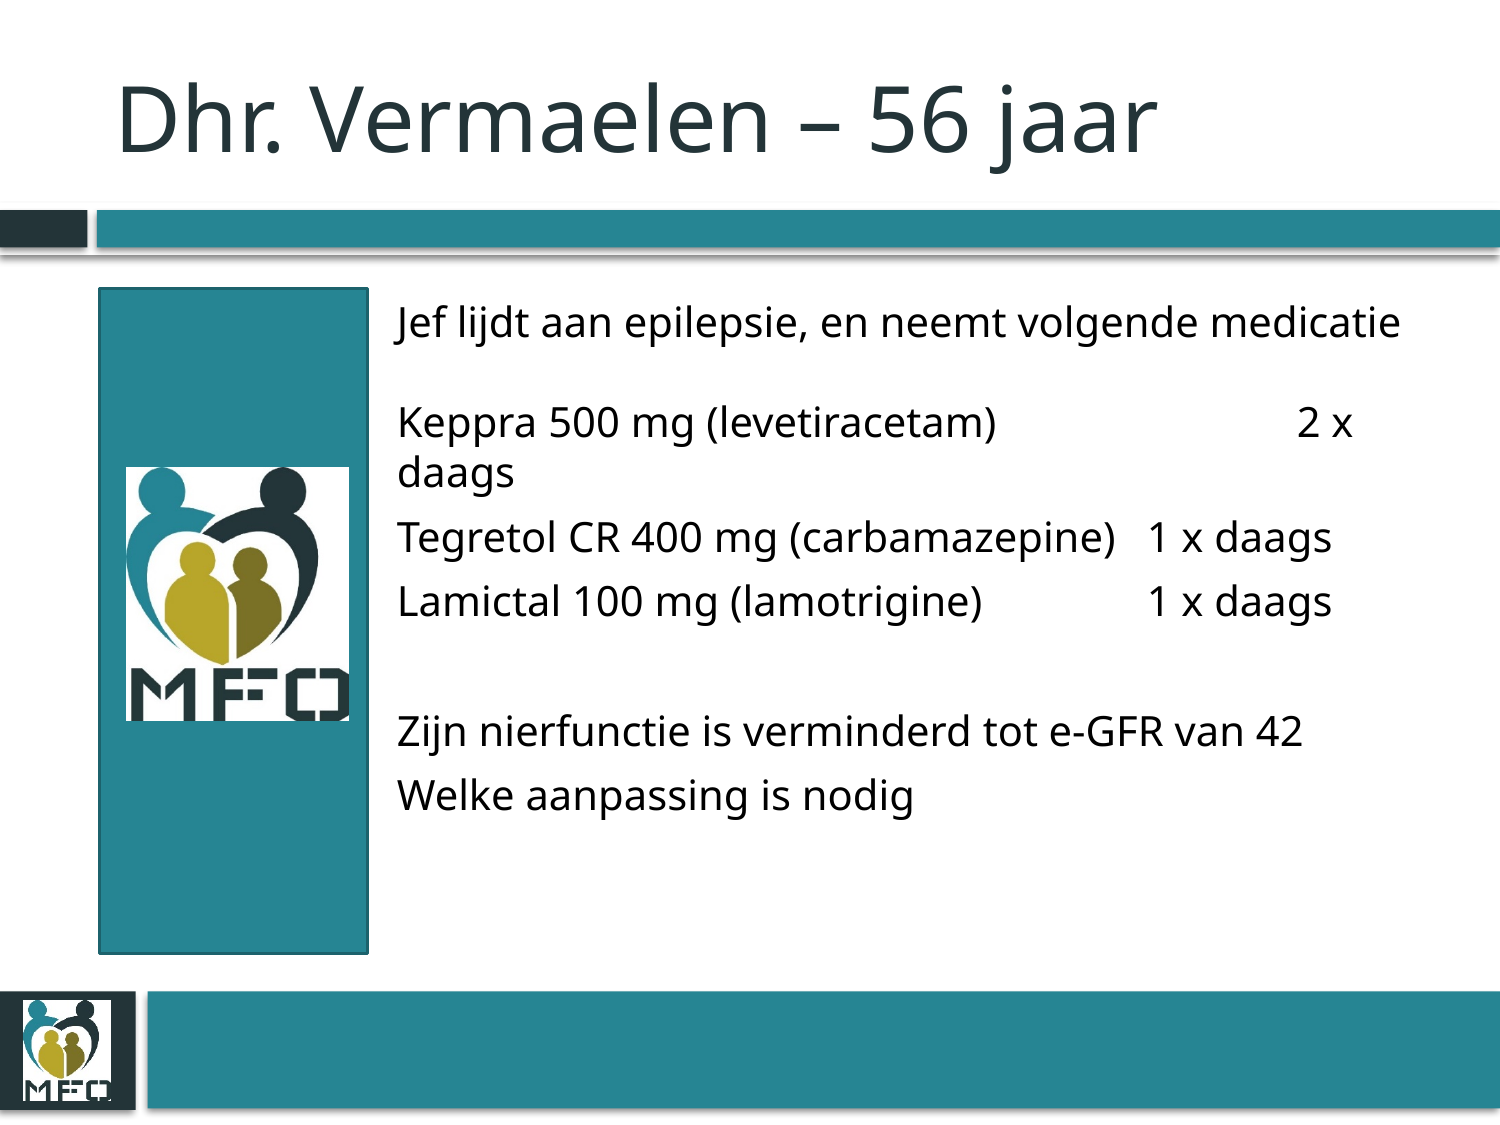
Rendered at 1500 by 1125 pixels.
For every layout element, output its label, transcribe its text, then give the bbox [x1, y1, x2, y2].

title Dhr. Vermaelen – 56 jaar [99, 44, 1425, 188]
picture [23, 1000, 111, 1101]
list Jef lijdt aan epilepsie, en neemt volgende medicatie Keppra 500 mg (levetiracetam) 2 x daags Tegretol CR 400 mg (carbamazepine) 1 x daags Lamictal 100 mg (lamotrigine) 1 x daags Zijn nierfunctie is verminderd tot e-GFR van 42 Welke aanpassing is nodig [382, 288, 1425, 953]
picture [126, 467, 349, 721]
